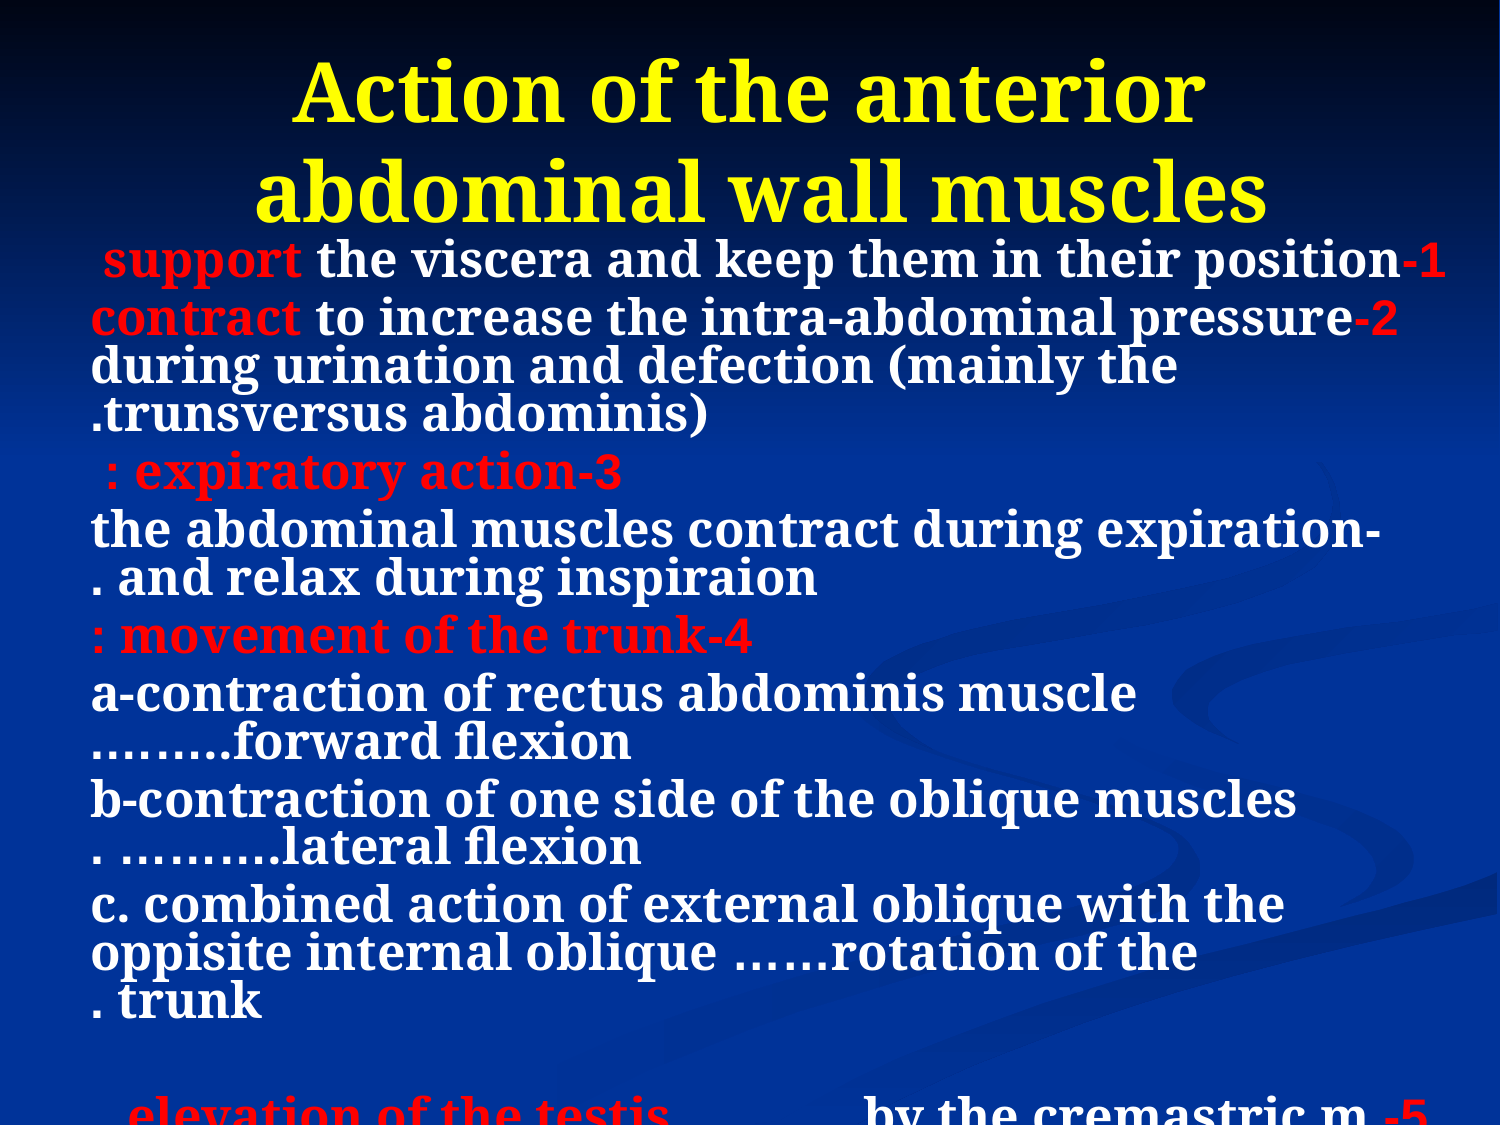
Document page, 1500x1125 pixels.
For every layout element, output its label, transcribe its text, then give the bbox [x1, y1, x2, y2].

list 1-support the viscera and keep them in their position 2-contract to increase the intra-abdominal pressure during urination and defection (mainly the trunsversus abdominis). 3-expiratory action : -the abdominal muscles contract during expiration and relax during inspiraion . 4-movement of the trunk : a-contraction of rectus abdominis muscle ……..forward flexion. b-contraction of one side of the oblique muscles ……….lateral flexion . c. combined action of external oblique with the oppisite internal oblique ……rotation of the trunk . 5- elevation of the testis ………..by the cremastric m . [75, 231, 1500, 1071]
title Action of the anterior abdominal wall muscles [75, 45, 1425, 231]
